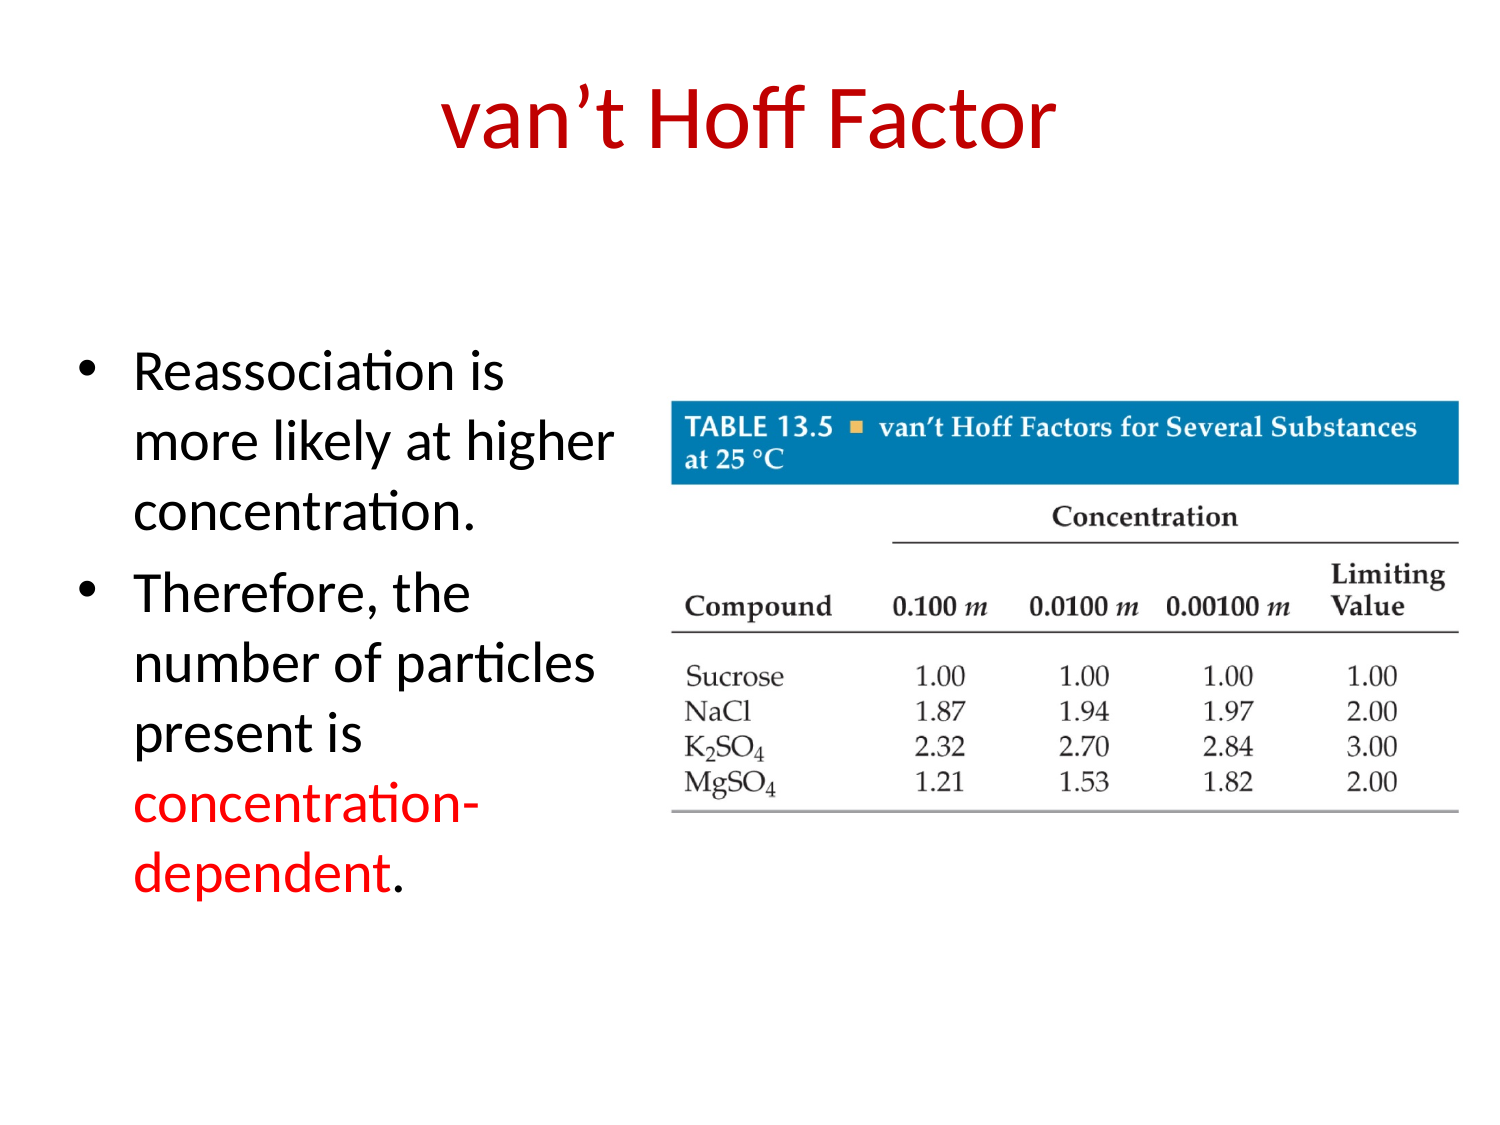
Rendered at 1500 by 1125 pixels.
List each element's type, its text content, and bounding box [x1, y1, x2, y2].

text_box van’t Hoff Factor [112, 50, 1388, 238]
picture [666, 396, 1463, 813]
text_box Reassociation is more likely at higher concentration. Therefore, the number of particles present is concentration-dependent. [62, 324, 650, 1000]
